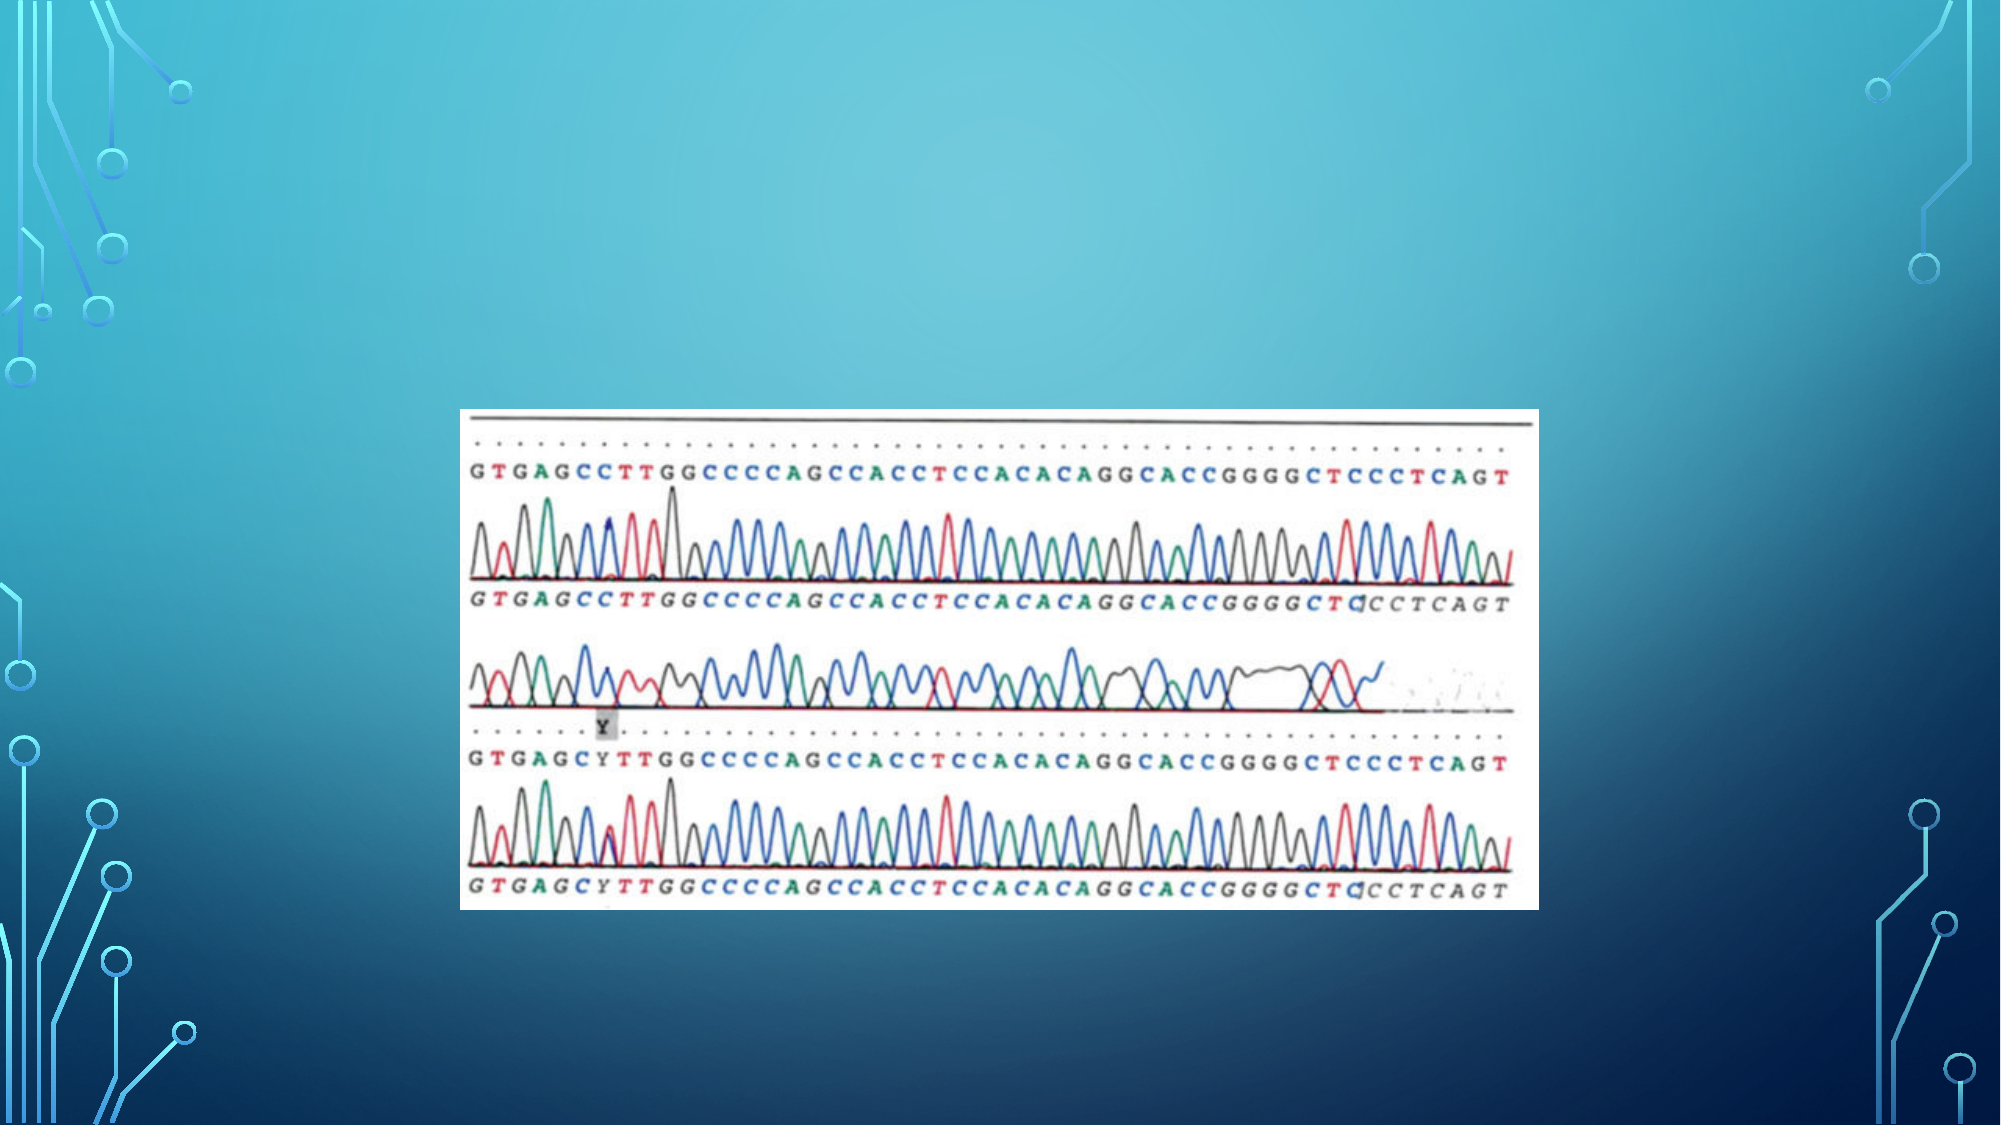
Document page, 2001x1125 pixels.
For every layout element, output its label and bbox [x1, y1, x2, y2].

list [460, 409, 1539, 910]
